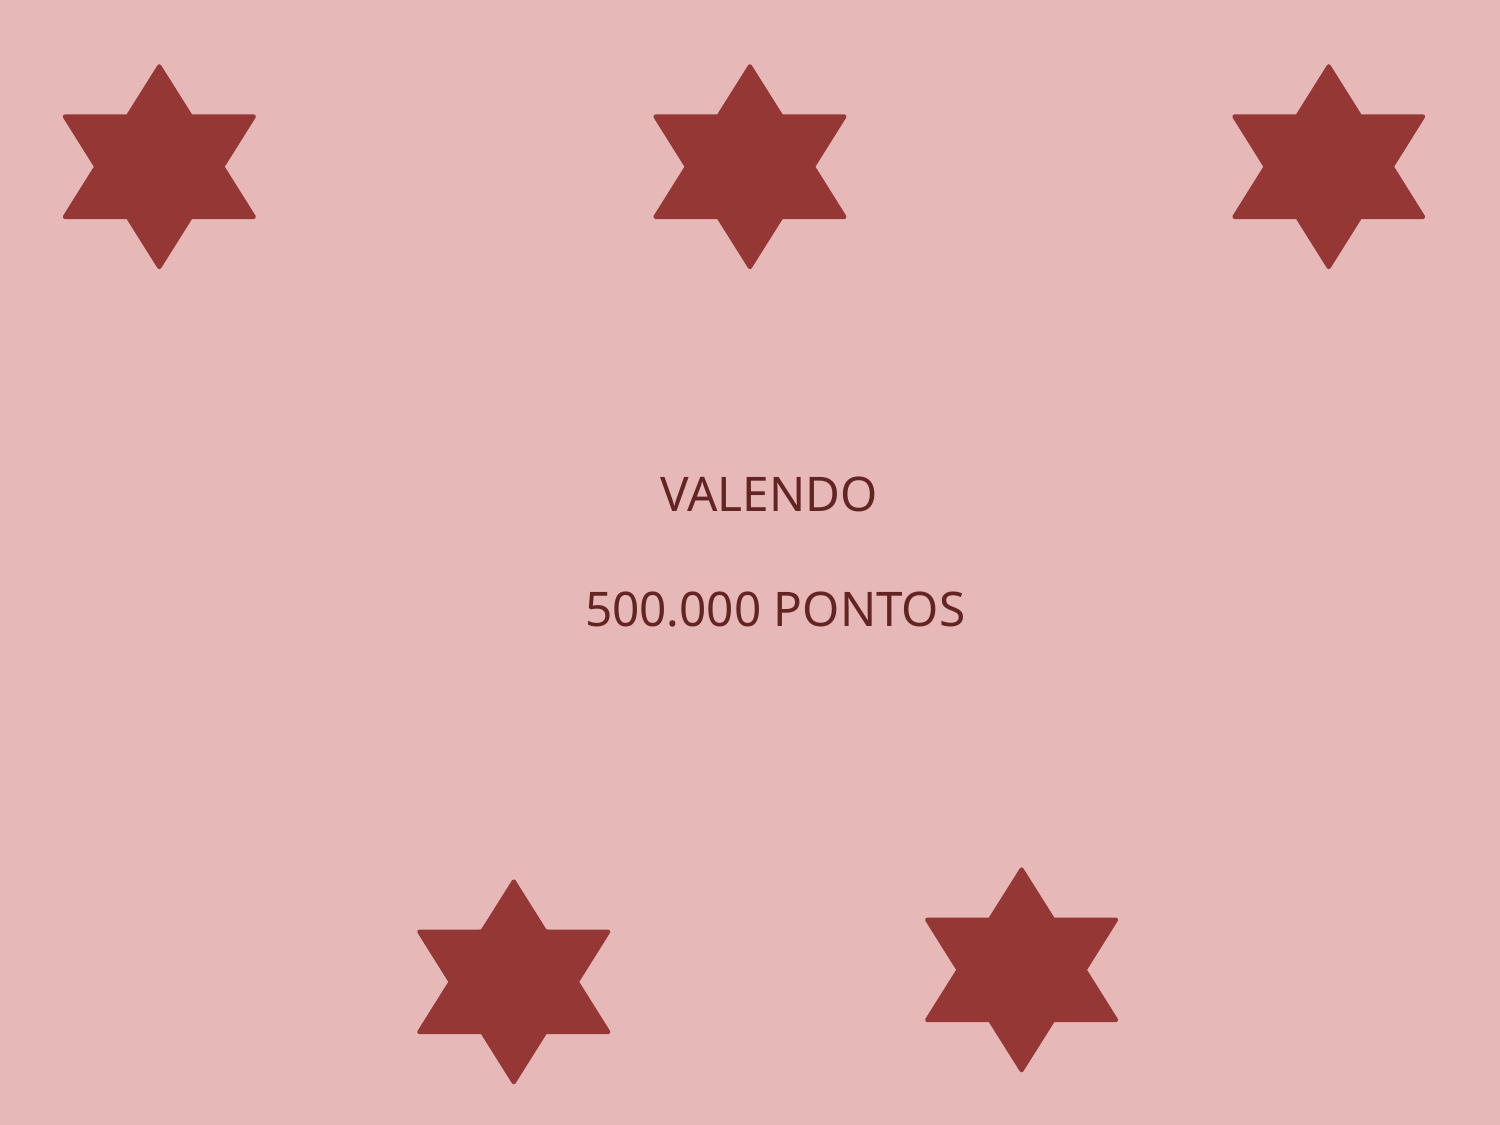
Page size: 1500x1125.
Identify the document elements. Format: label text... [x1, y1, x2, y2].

text_box [63, 64, 256, 270]
text_box [417, 879, 611, 1085]
title VALENDO 500.000 PONTOS [100, 455, 1451, 644]
text_box [1232, 64, 1425, 270]
text_box [653, 64, 847, 270]
text_box [925, 867, 1118, 1073]
